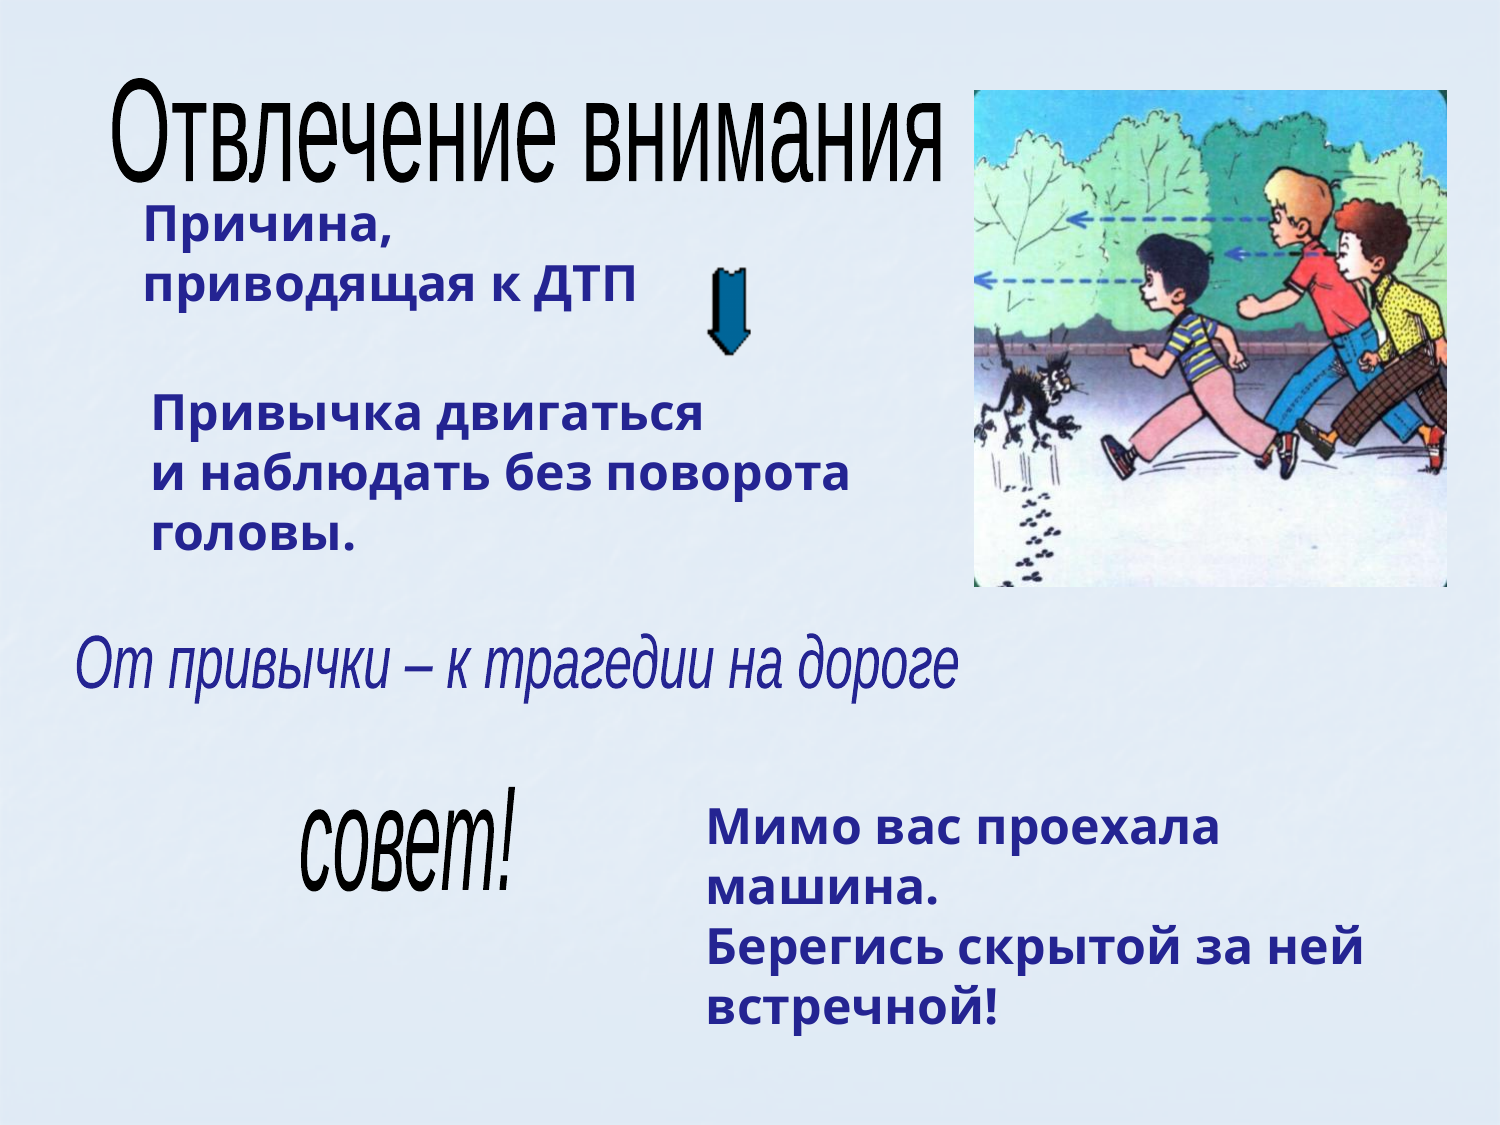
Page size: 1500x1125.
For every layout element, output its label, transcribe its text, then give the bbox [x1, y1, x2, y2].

picture [724, 269, 740, 274]
picture [638, 269, 815, 443]
picture [974, 90, 1447, 587]
text_box Привычка двигаться и наблюдать без поворота головы. [135, 373, 868, 569]
text_box Мимо вас проехала машина. Берегись скрытой за ней встречной! [690, 786, 1400, 1042]
text_box Причина, приводящая к ДТП [127, 184, 654, 320]
